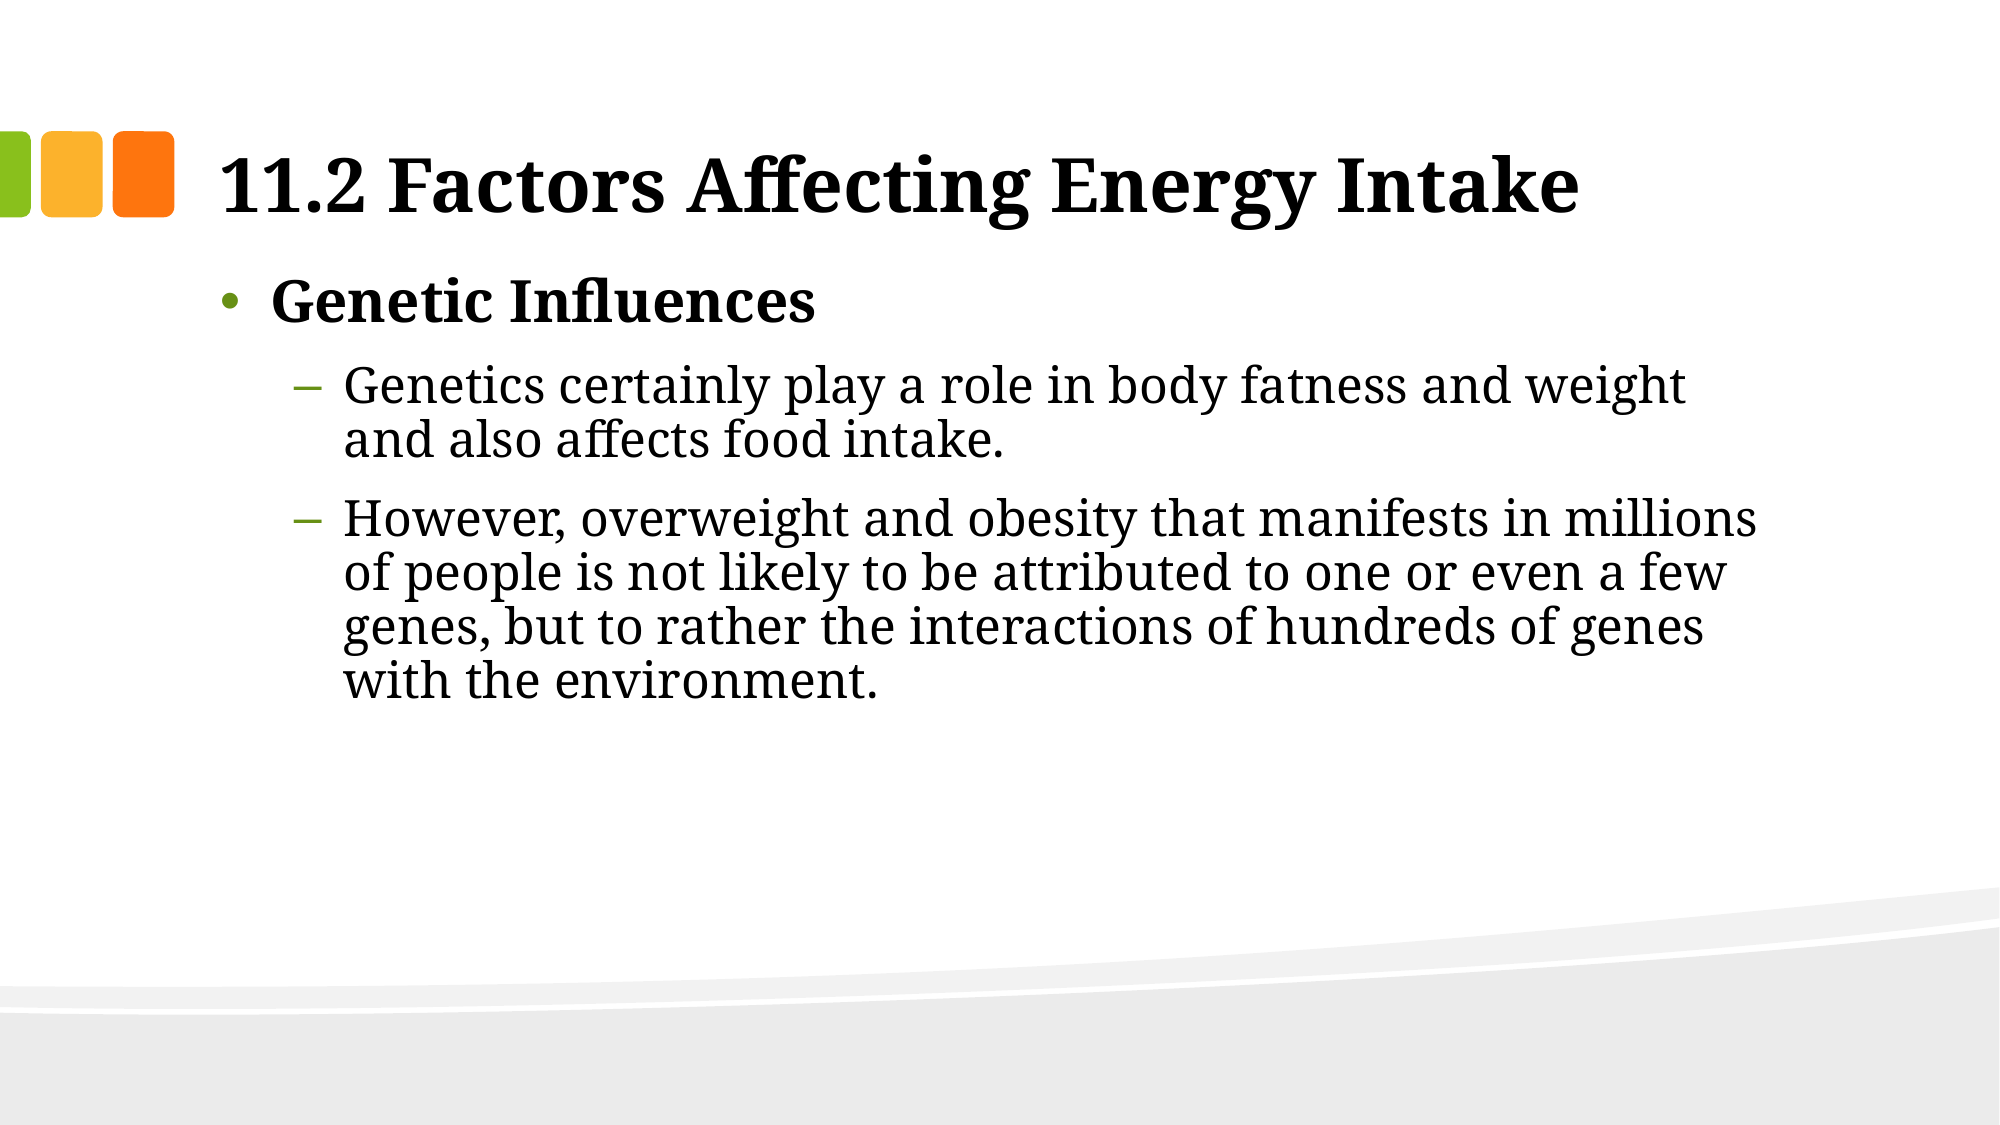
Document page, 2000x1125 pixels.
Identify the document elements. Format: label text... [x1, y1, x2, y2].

list Genetic Influences Genetics certainly play a role in body fatness and weight and also affects food intake. However, overweight and obesity that manifests in millions of people is not likely to be attributed to one or even a few genes, but to rather the interactions of hundreds of genes with the environment. [199, 262, 1800, 1013]
title 11.2 Factors Affecting Energy Intake [199, 24, 1800, 238]
